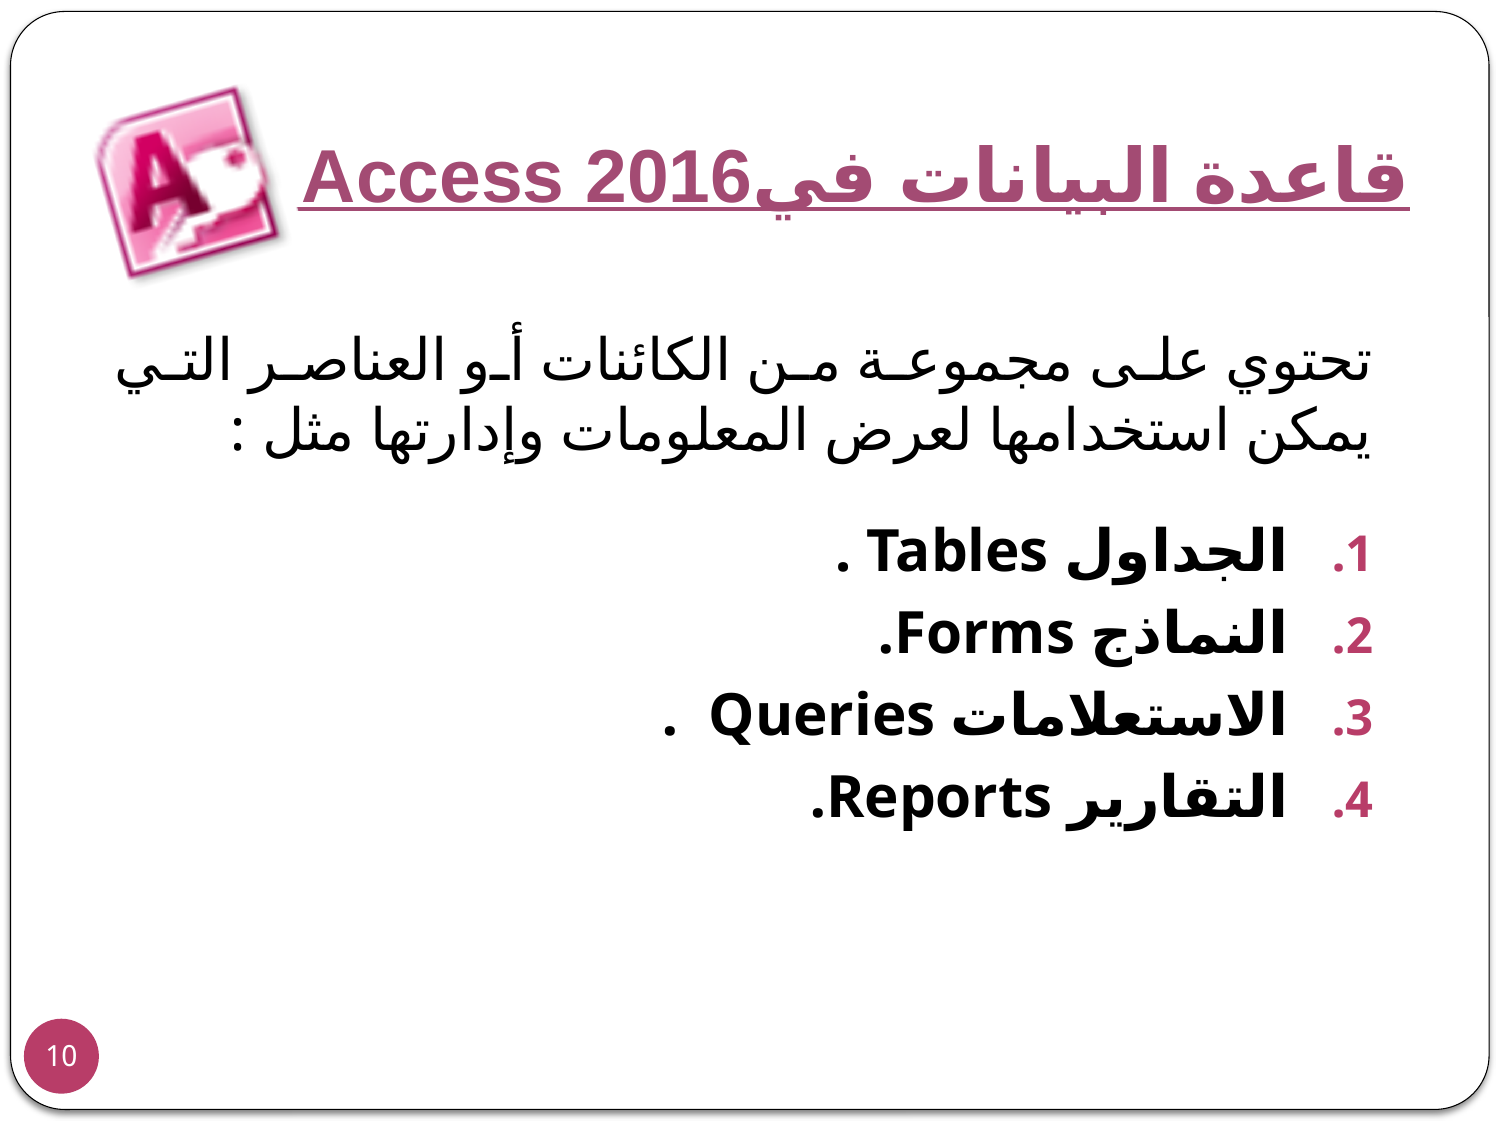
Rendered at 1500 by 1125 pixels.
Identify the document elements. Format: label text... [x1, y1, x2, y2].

title قاعدة البيانات فيAccess 2016 : [150, 45, 1425, 233]
list تحتوي على مجموعة من الكائنات أو العناصر التي يمكن استخدامها لعرض المعلومات وإدارتها مثل : الجداول Tables . النماذج Forms. الاستعلامات Queries . التقارير Reports. [100, 314, 1388, 1010]
picture [55, 57, 313, 325]
slide_number 10 [23, 1018, 99, 1094]
